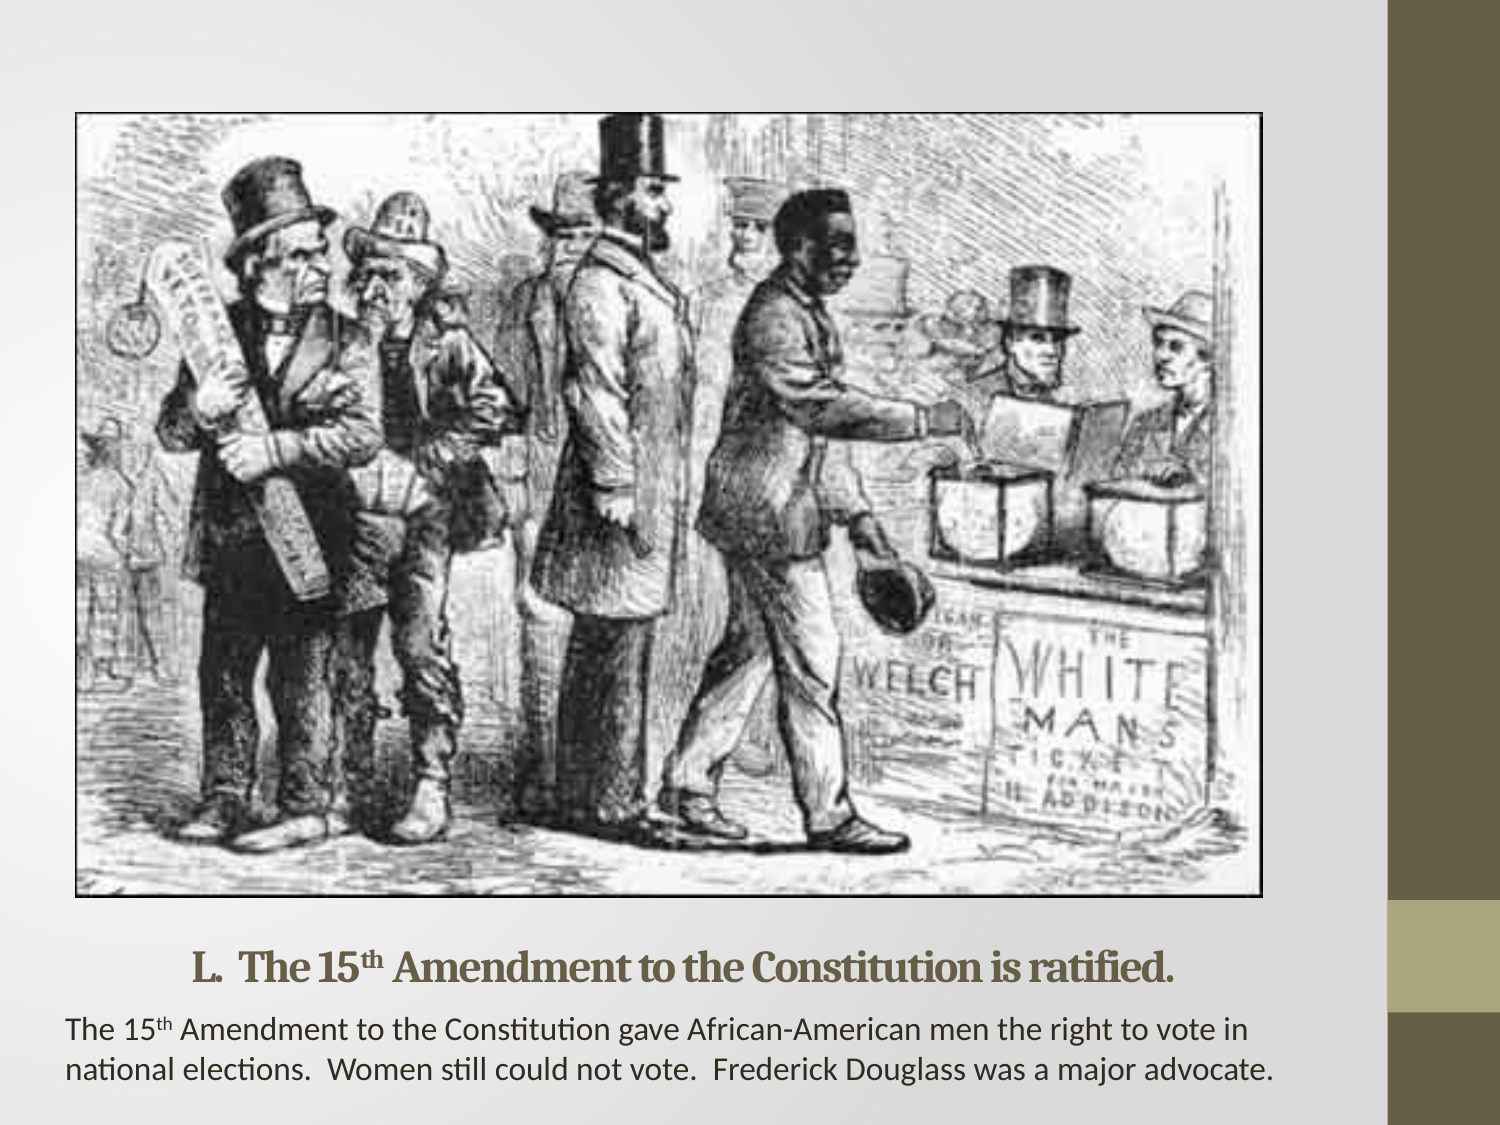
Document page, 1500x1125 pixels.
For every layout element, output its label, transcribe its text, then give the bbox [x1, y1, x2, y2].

list The 15th Amendment to the Constitution gave African-American men the right to vote in national elections. Women still could not vote. Frederick Douglass was a major advocate. [50, 999, 1325, 1100]
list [74, 111, 1263, 898]
title L. The 15th Amendment to the Constitution is ratified. [50, 901, 1325, 999]
